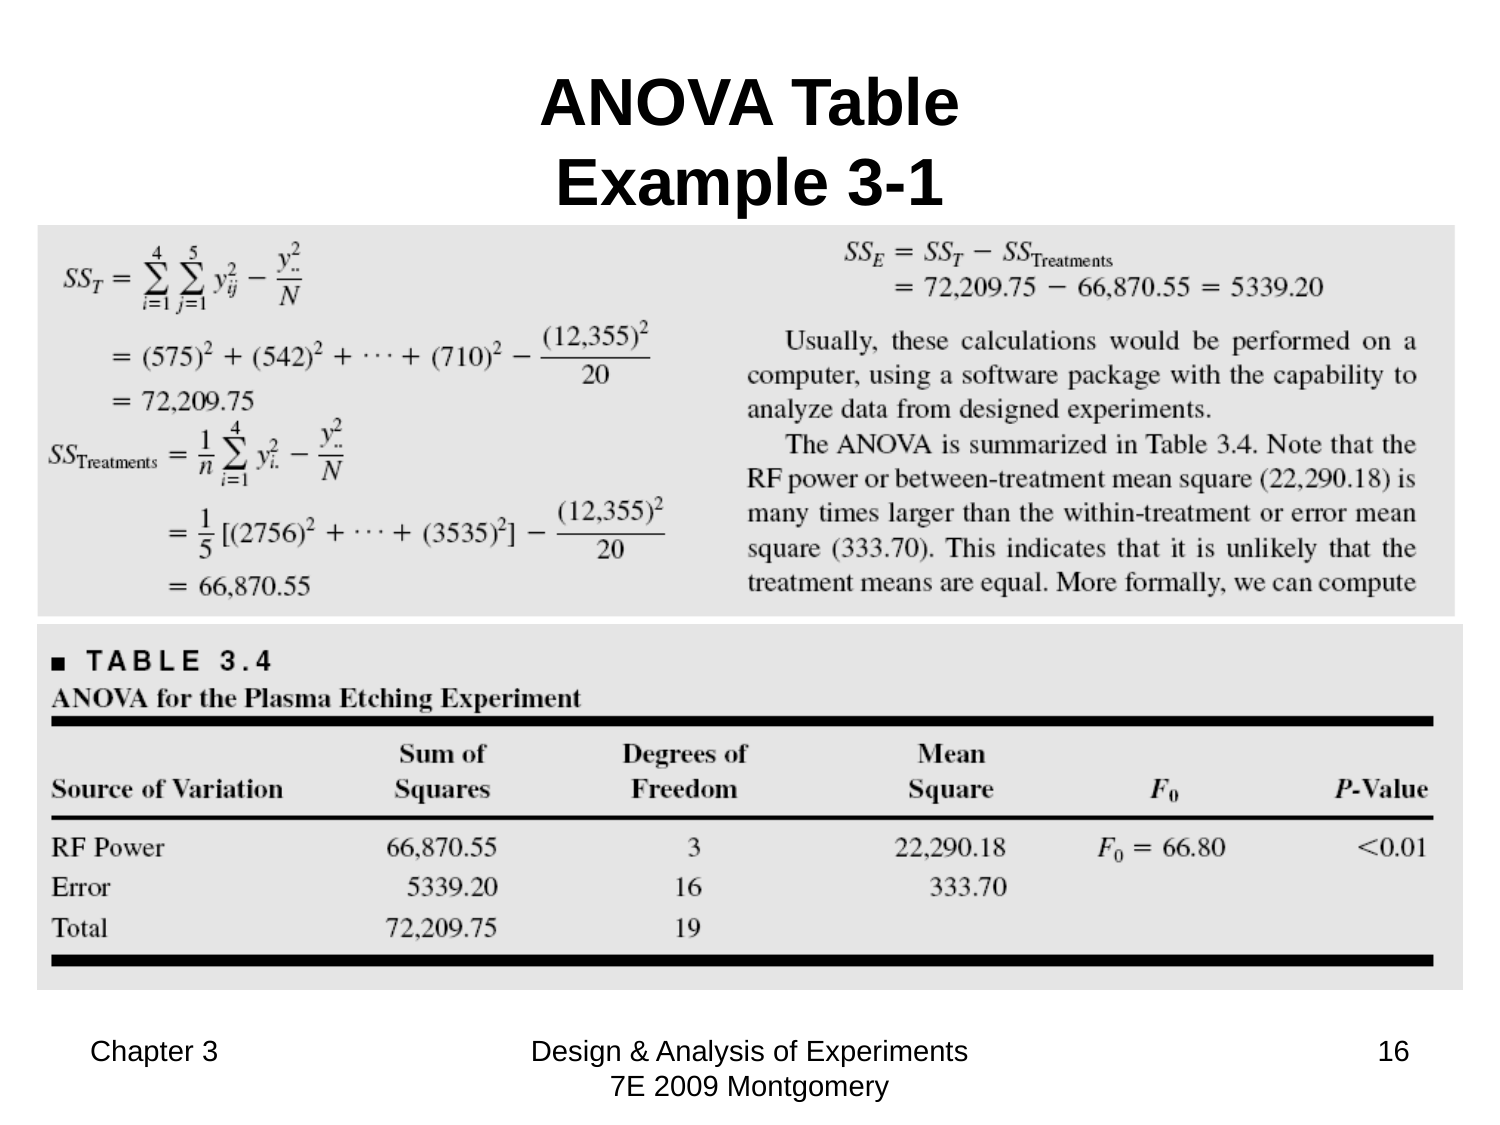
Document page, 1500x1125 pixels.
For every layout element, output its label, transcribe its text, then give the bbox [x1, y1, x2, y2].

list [37, 224, 1463, 620]
footer Design & Analysis of Experiments 7E 2009 Montgomery [512, 1024, 988, 1103]
picture [37, 624, 1463, 990]
title ANOVA Table Example 3-1 [74, 44, 1426, 223]
slide_number 16 [1074, 1024, 1426, 1103]
slide_number Chapter 3 [74, 1024, 426, 1103]
